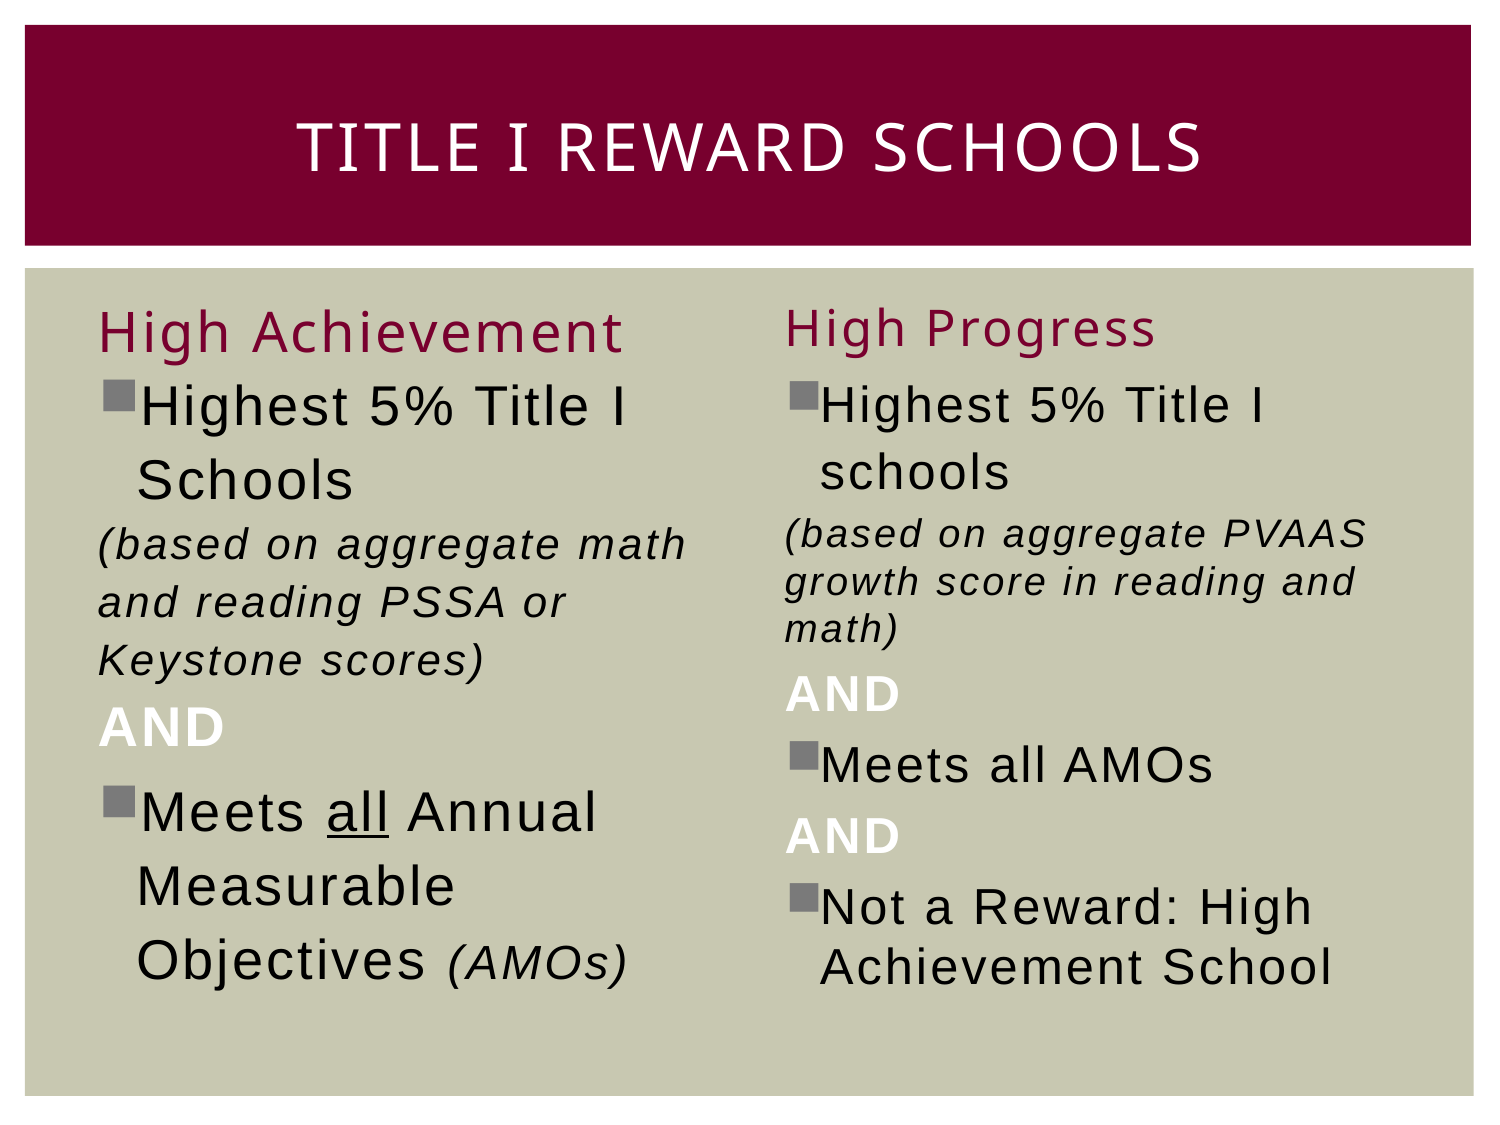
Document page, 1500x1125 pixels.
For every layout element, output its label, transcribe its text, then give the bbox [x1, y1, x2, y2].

list High Achievement Highest 5% Title I Schools (based on aggregate math and reading PSSA or Keystone scores) AND Meets all Annual Measurable Objectives (AMOs) [75, 281, 738, 1005]
title Title I Reward Schools [62, 58, 1438, 232]
list High Progress Highest 5% Title I schools (based on aggregate PVAAS growth score in reading and math) AND Meets all AMOs AND Not a Reward: High Achievement School [762, 281, 1425, 1005]
